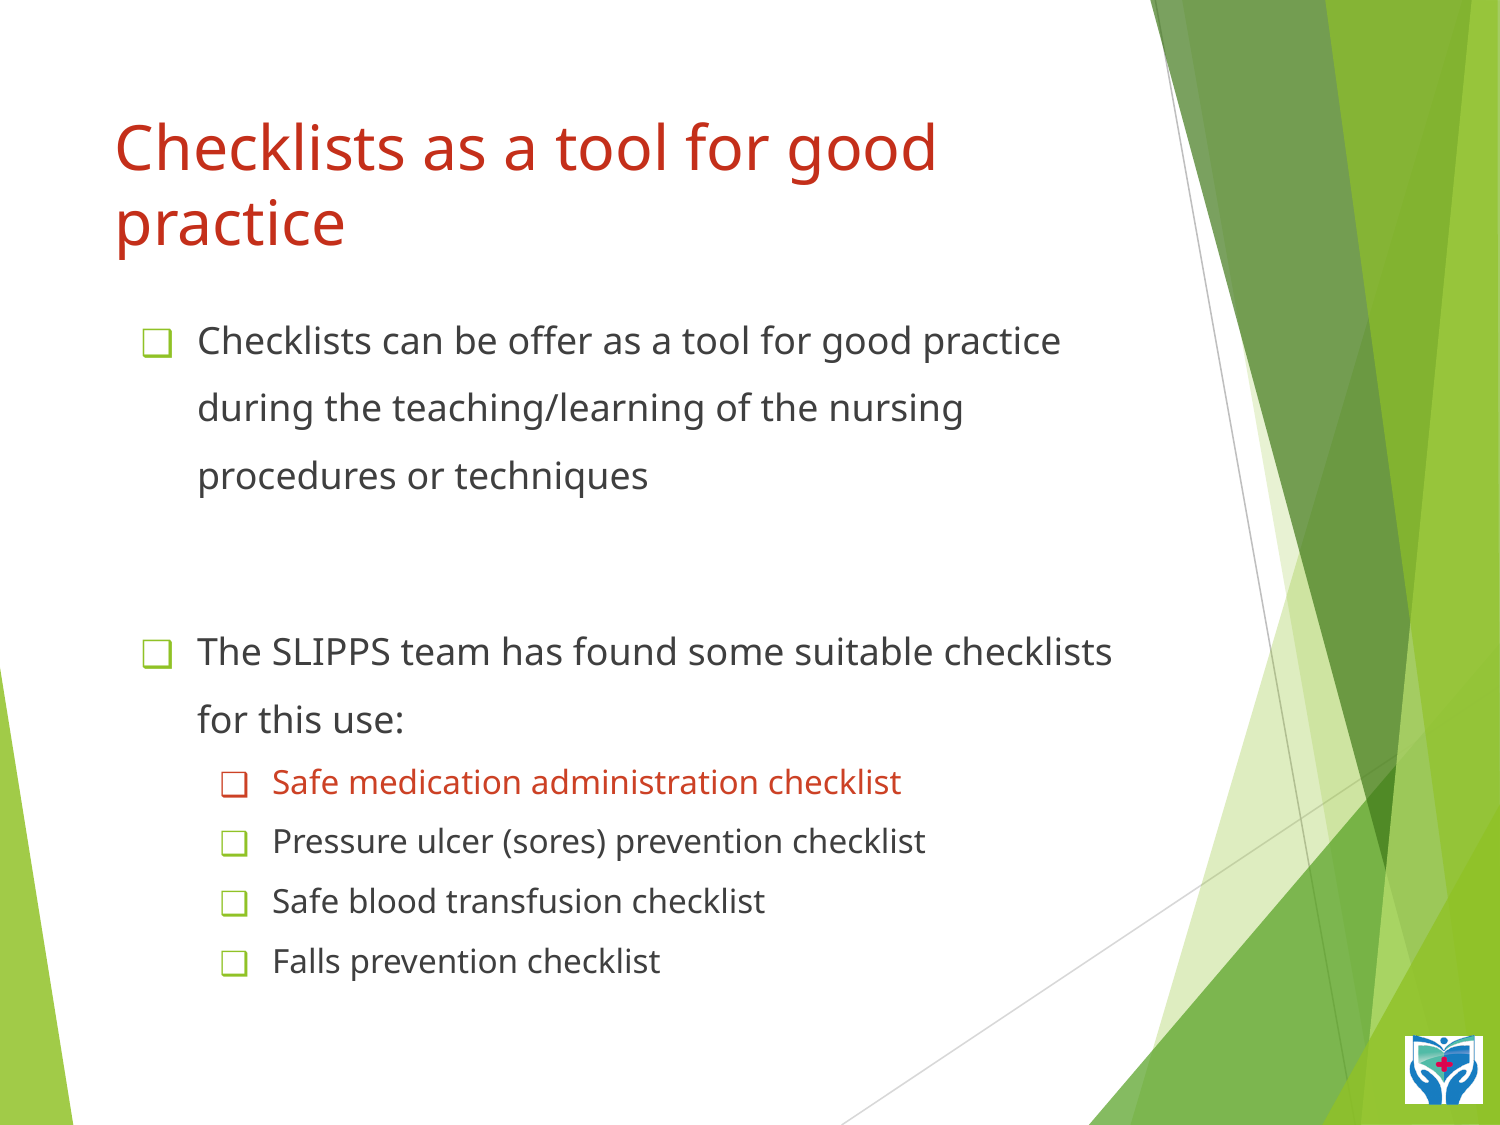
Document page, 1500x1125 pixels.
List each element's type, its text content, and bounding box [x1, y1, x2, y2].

picture [1404, 1035, 1483, 1105]
list Checklists can be offer as a tool for good practice during the teaching/learning of the nursing procedures or techniques The SLIPPS team has found some suitable checklists for this use: Safe medication administration checklist Pressure ulcer (sores) prevention checklist Safe blood transfusion checklist Falls prevention checklist [107, 286, 1186, 924]
title Checklists as a tool for good practice [99, 99, 1193, 317]
